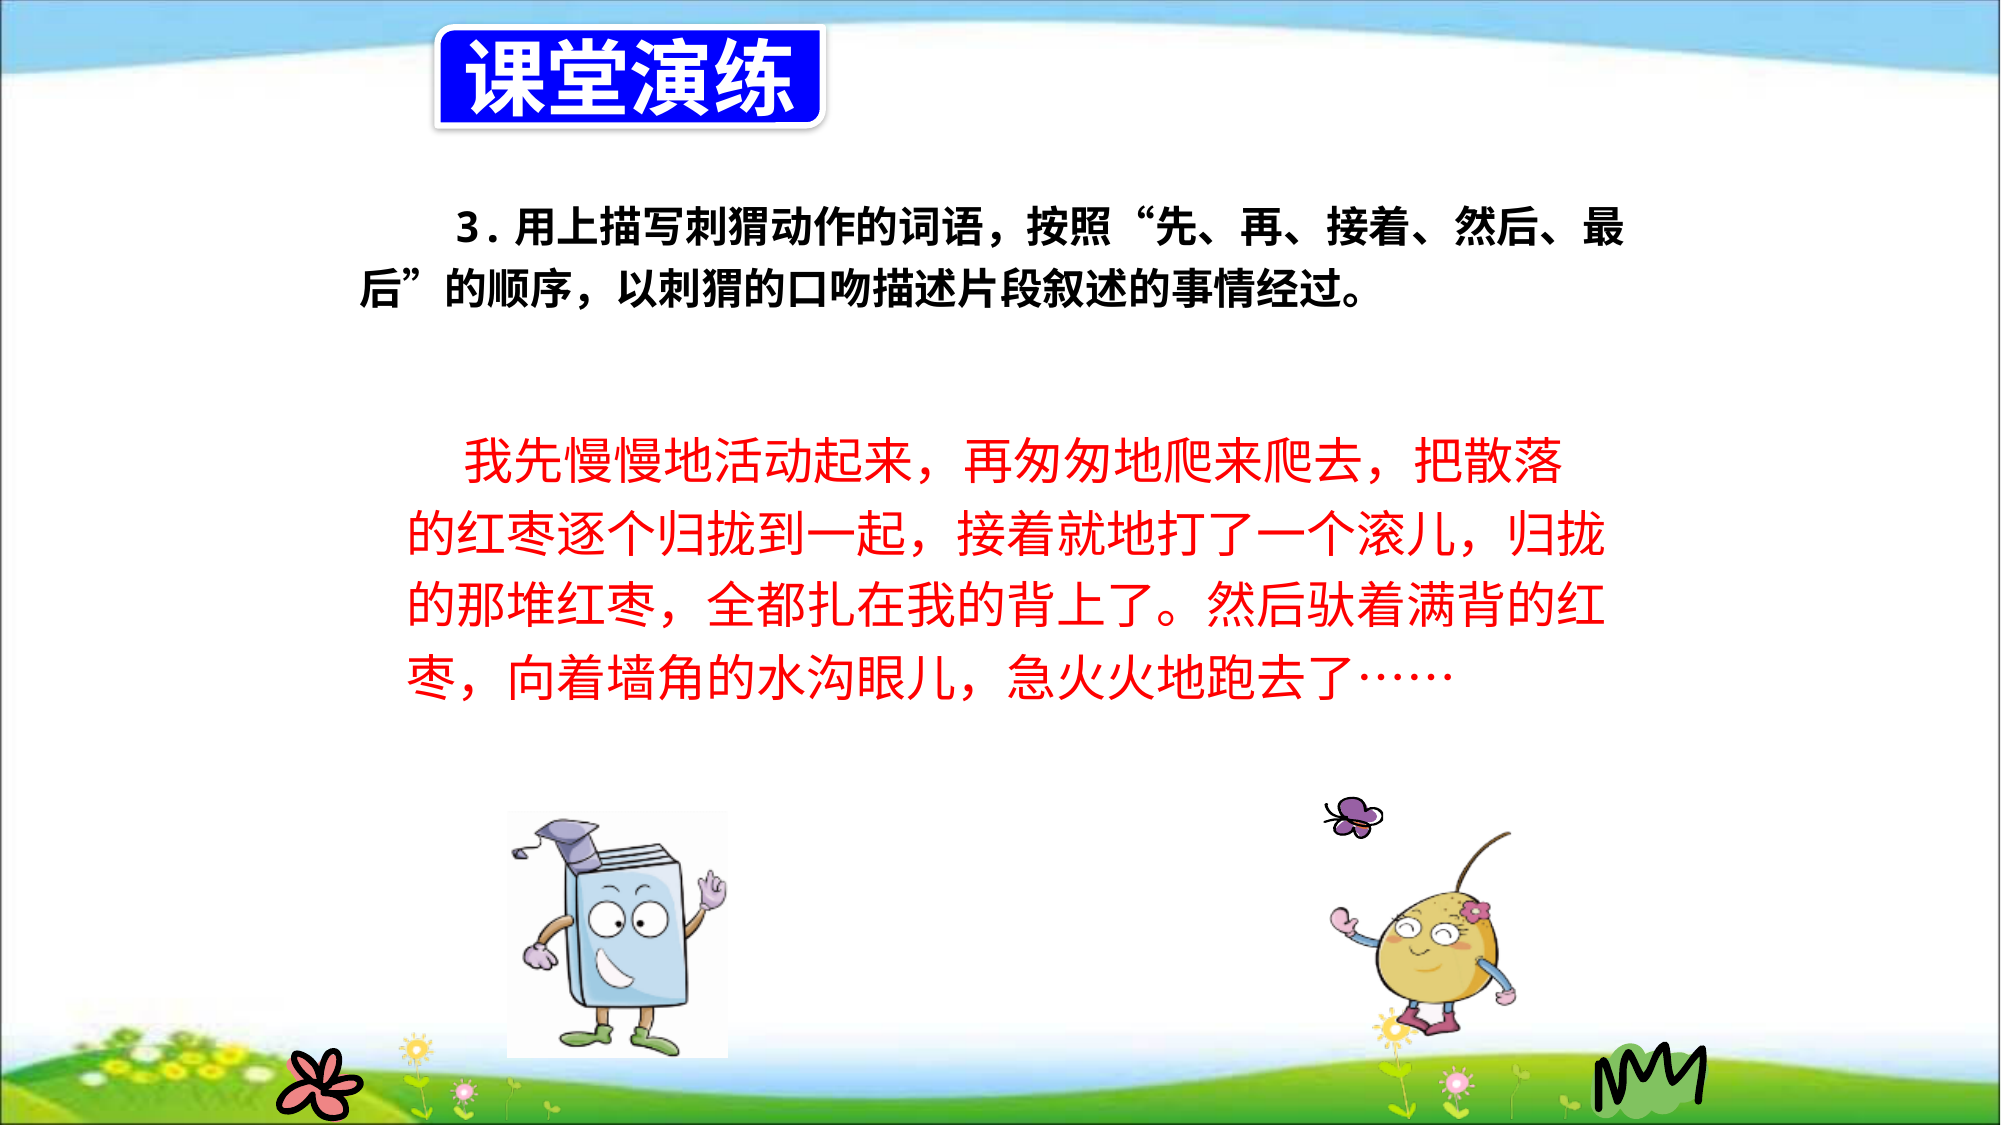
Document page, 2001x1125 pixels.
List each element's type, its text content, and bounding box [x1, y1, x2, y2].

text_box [1317, 796, 1521, 1041]
text_box 3.用上描写刺猬动作的词语，按照“先、再、接着、然后、最后”的顺序，以刺猬的口吻描述片段叙述的事情经过。 [344, 182, 1678, 417]
picture [0, 0, 2001, 1125]
text_box 课堂演练 [434, 24, 826, 129]
text_box 我先慢慢地活动起来，再匆匆地爬来爬去，把散落的红枣逐个归拢到一起，接着就地打了一个滚儿，归拢的那堆红枣，全都扎在我的背上了。然后驮着满背的红枣，向着墙角的水沟眼儿，急火火地跑去了…… [391, 410, 1623, 714]
